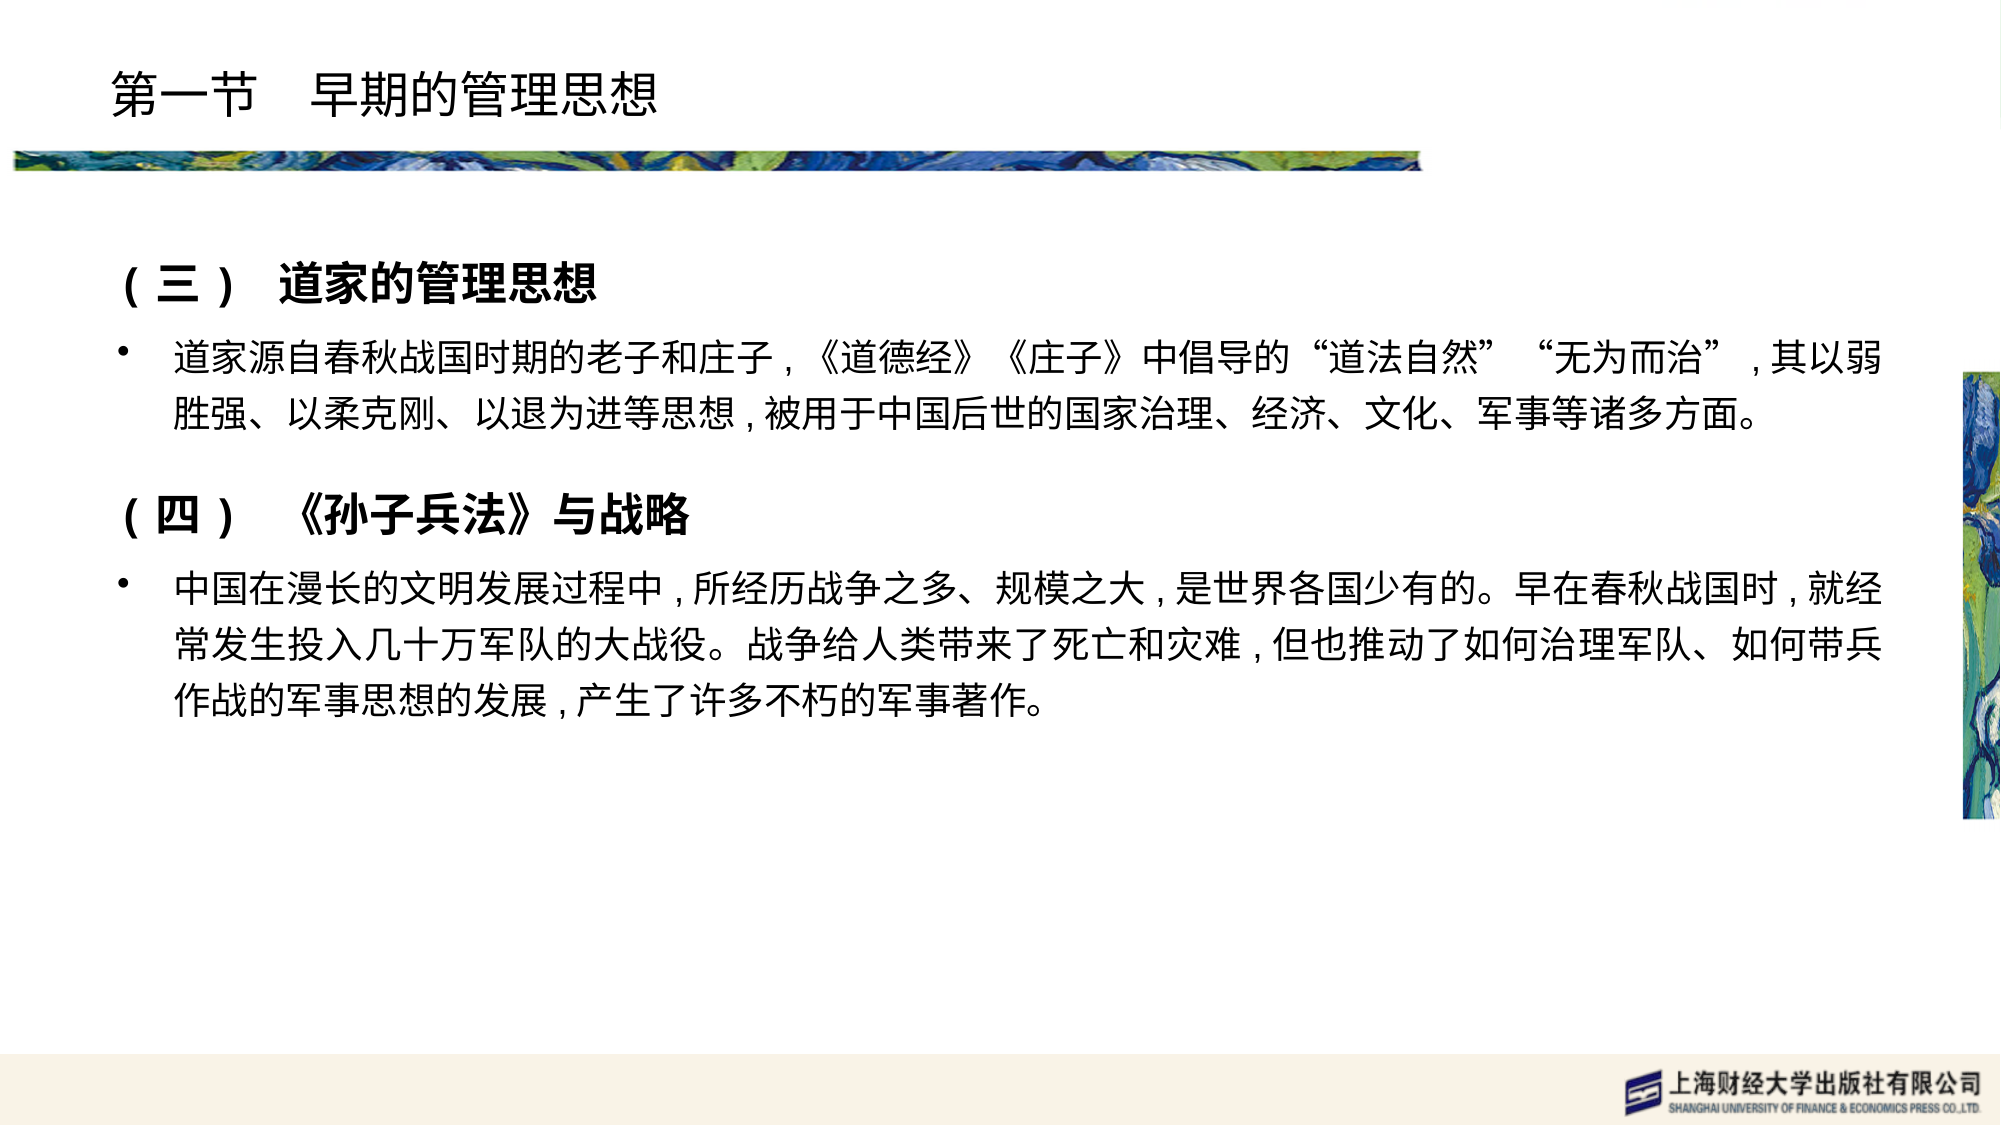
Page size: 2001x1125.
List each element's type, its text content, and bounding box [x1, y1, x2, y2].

picture [0, 0, 2001, 1125]
list (三) 道家的管理思想 道家源自春秋战国时期的老子和庄子,《道德经》《庄子》中倡导的“道法自然”“无为而治”,其以弱胜强、以柔克刚、以退为进等思想,被用于中国后世的国家治理、经济、文化、军事等诸多方面。 (四) 《孙子兵法》与战略 中国在漫长的文明发展过程中,所经历战争之多、规模之大,是世界各国少有的。早在春秋战国时,就经常发生投入几十万军队的大战役。战争给人类带来了死亡和灾难,但也推动了如何治理军队、如何带兵作战的军事思想的发展,产生了许多不朽的军事著作。 [102, 233, 1898, 1032]
title 第一节 早期的管理思想 [94, 42, 1451, 146]
